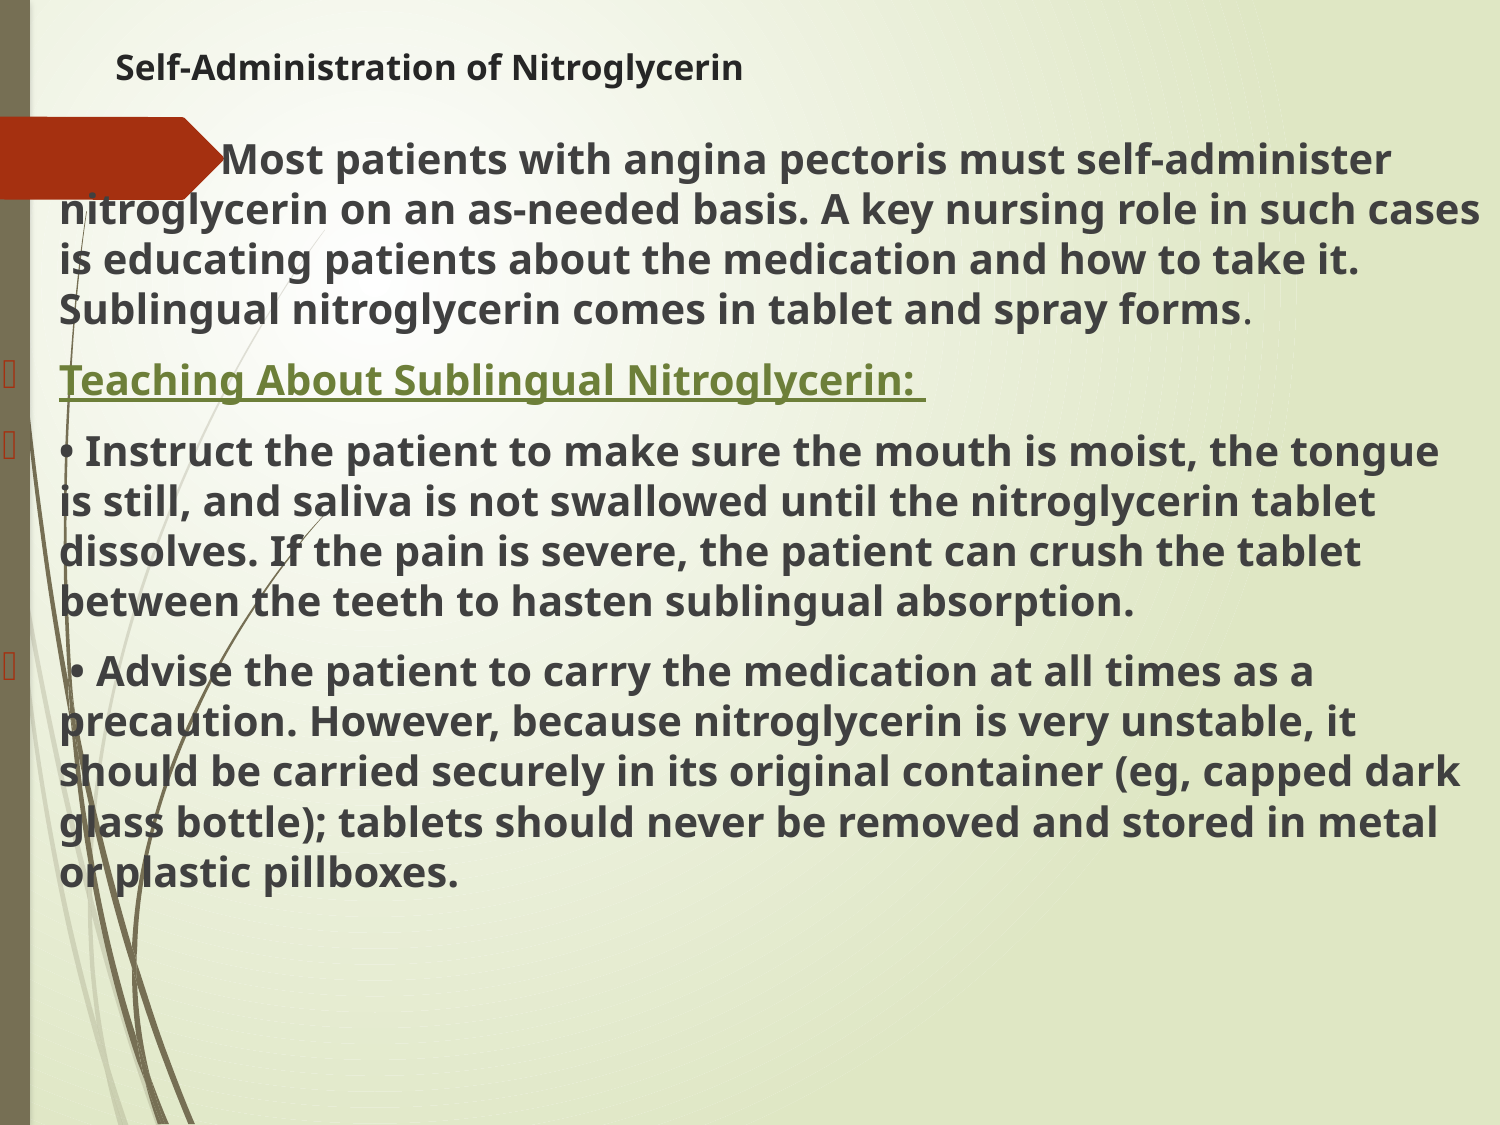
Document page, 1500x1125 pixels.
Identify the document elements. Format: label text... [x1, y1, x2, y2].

title Self-Administration of Nitroglycerin [100, 37, 1438, 125]
list Most patients with angina pectoris must self-administer nitroglycerin on an as-needed basis. A key nursing role in such cases is educating patients about the medication and how to take it. Sublingual nitroglycerin comes in tablet and spray forms. Teaching About Sublingual Nitroglycerin: • Instruct the patient to make sure the mouth is moist, the tongue is still, and saliva is not swallowed until the nitroglycerin tablet dissolves. If the pain is severe, the patient can crush the tablet between the teeth to hasten sublingual absorption. • Advise the patient to carry the medication at all times as a precaution. However, because nitroglycerin is very unstable, it should be carried securely in its original container (eg, capped dark glass bottle); tablets should never be removed and stored in metal or plastic pillboxes. [0, 125, 1500, 1125]
